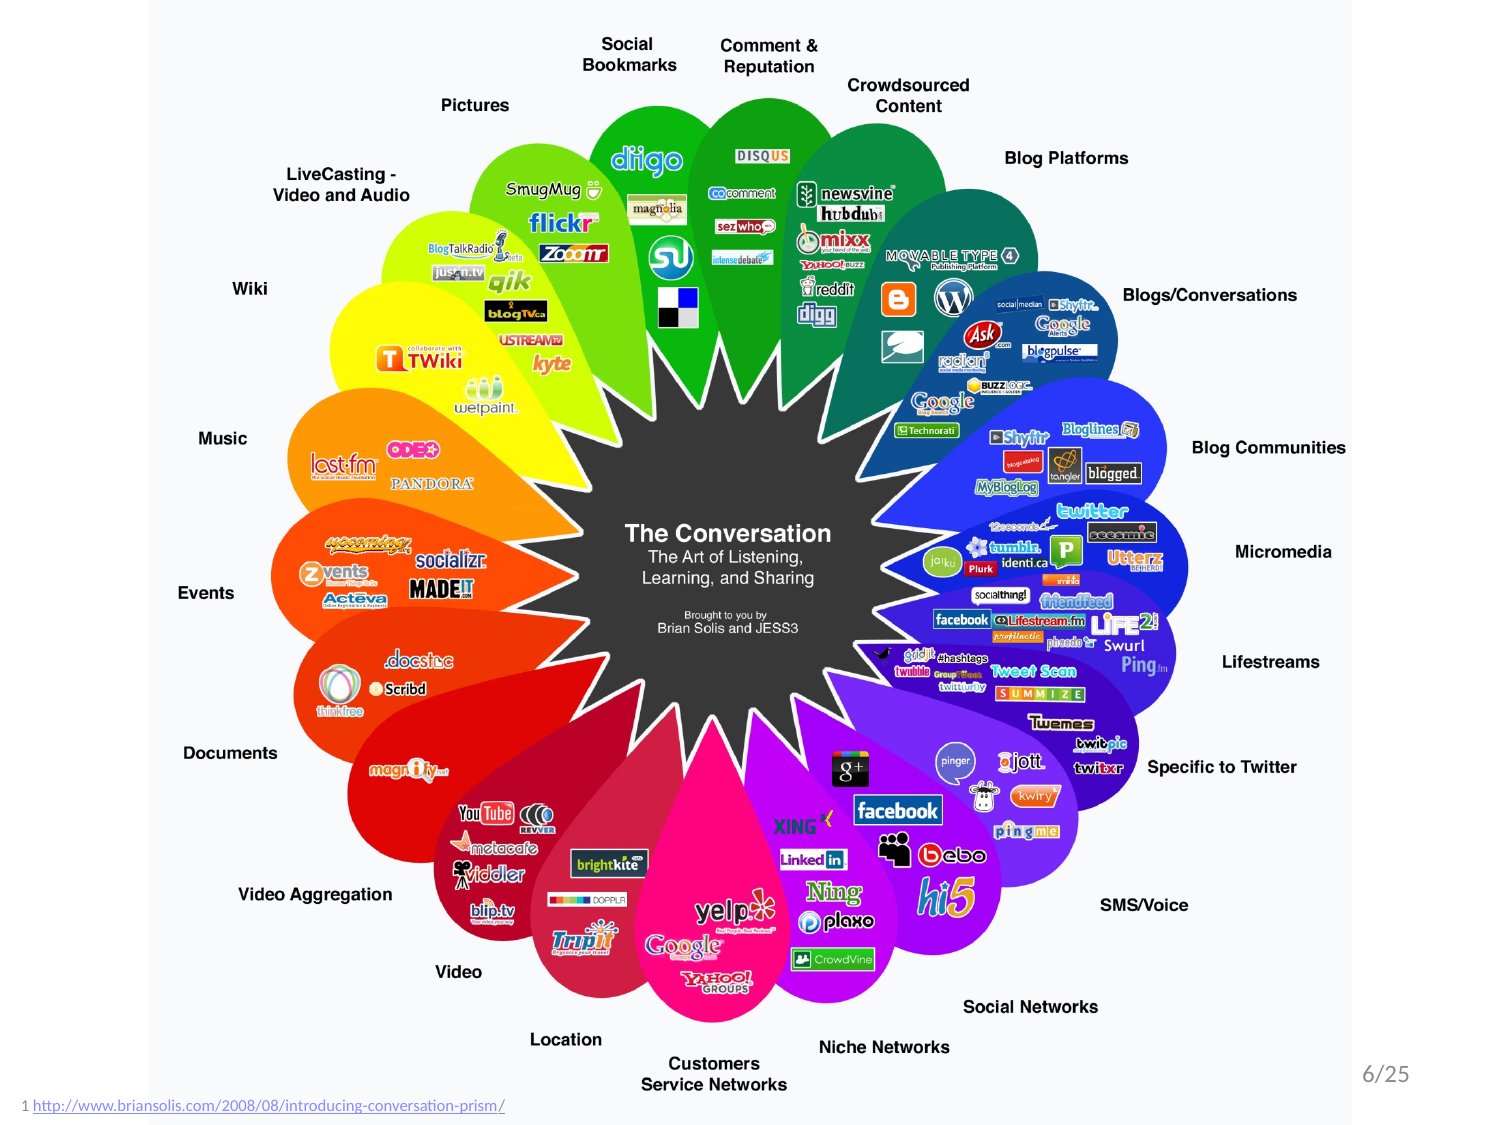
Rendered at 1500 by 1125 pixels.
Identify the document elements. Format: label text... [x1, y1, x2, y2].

slide_number 6/25 [1357, 1042, 1425, 1103]
picture [148, 0, 1352, 1125]
text_box 1 http://www.briansolis.com/2008/08/introducing-conversation-prism/ [5, 1011, 143, 1123]
